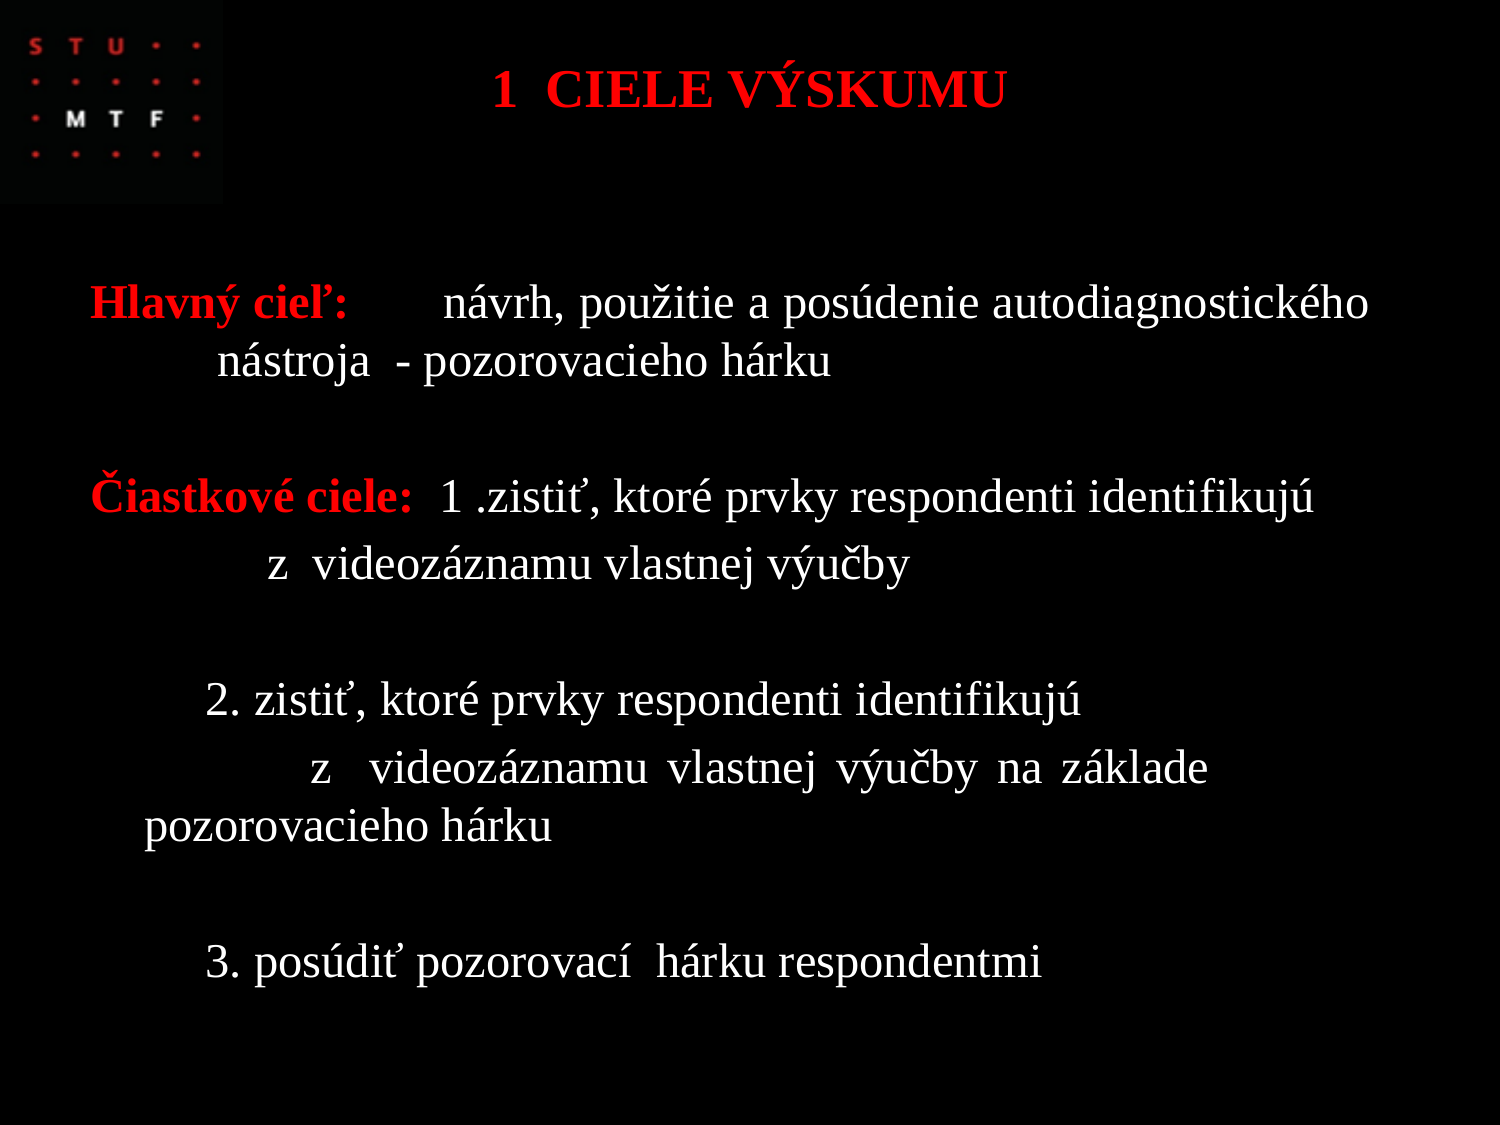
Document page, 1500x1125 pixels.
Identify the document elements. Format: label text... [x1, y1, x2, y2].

title 1 Ciele výskumu [75, 45, 1425, 233]
list Hlavný cieľ: návrh, použitie a posúdenie autodiagnostického nástroja - pozorovacieho hárku Čiastkové ciele: 1 .zistiť, ktoré prvky respondenti identifikujú z videozáznamu vlastnej výučby 2. zistiť, ktoré prvky respondenti identifikujú z videozáznamu vlastnej výučby na základe pozorovacieho hárku 3. posúdiť pozorovací hárku respondentmi [75, 262, 1425, 1005]
picture [0, 0, 223, 205]
